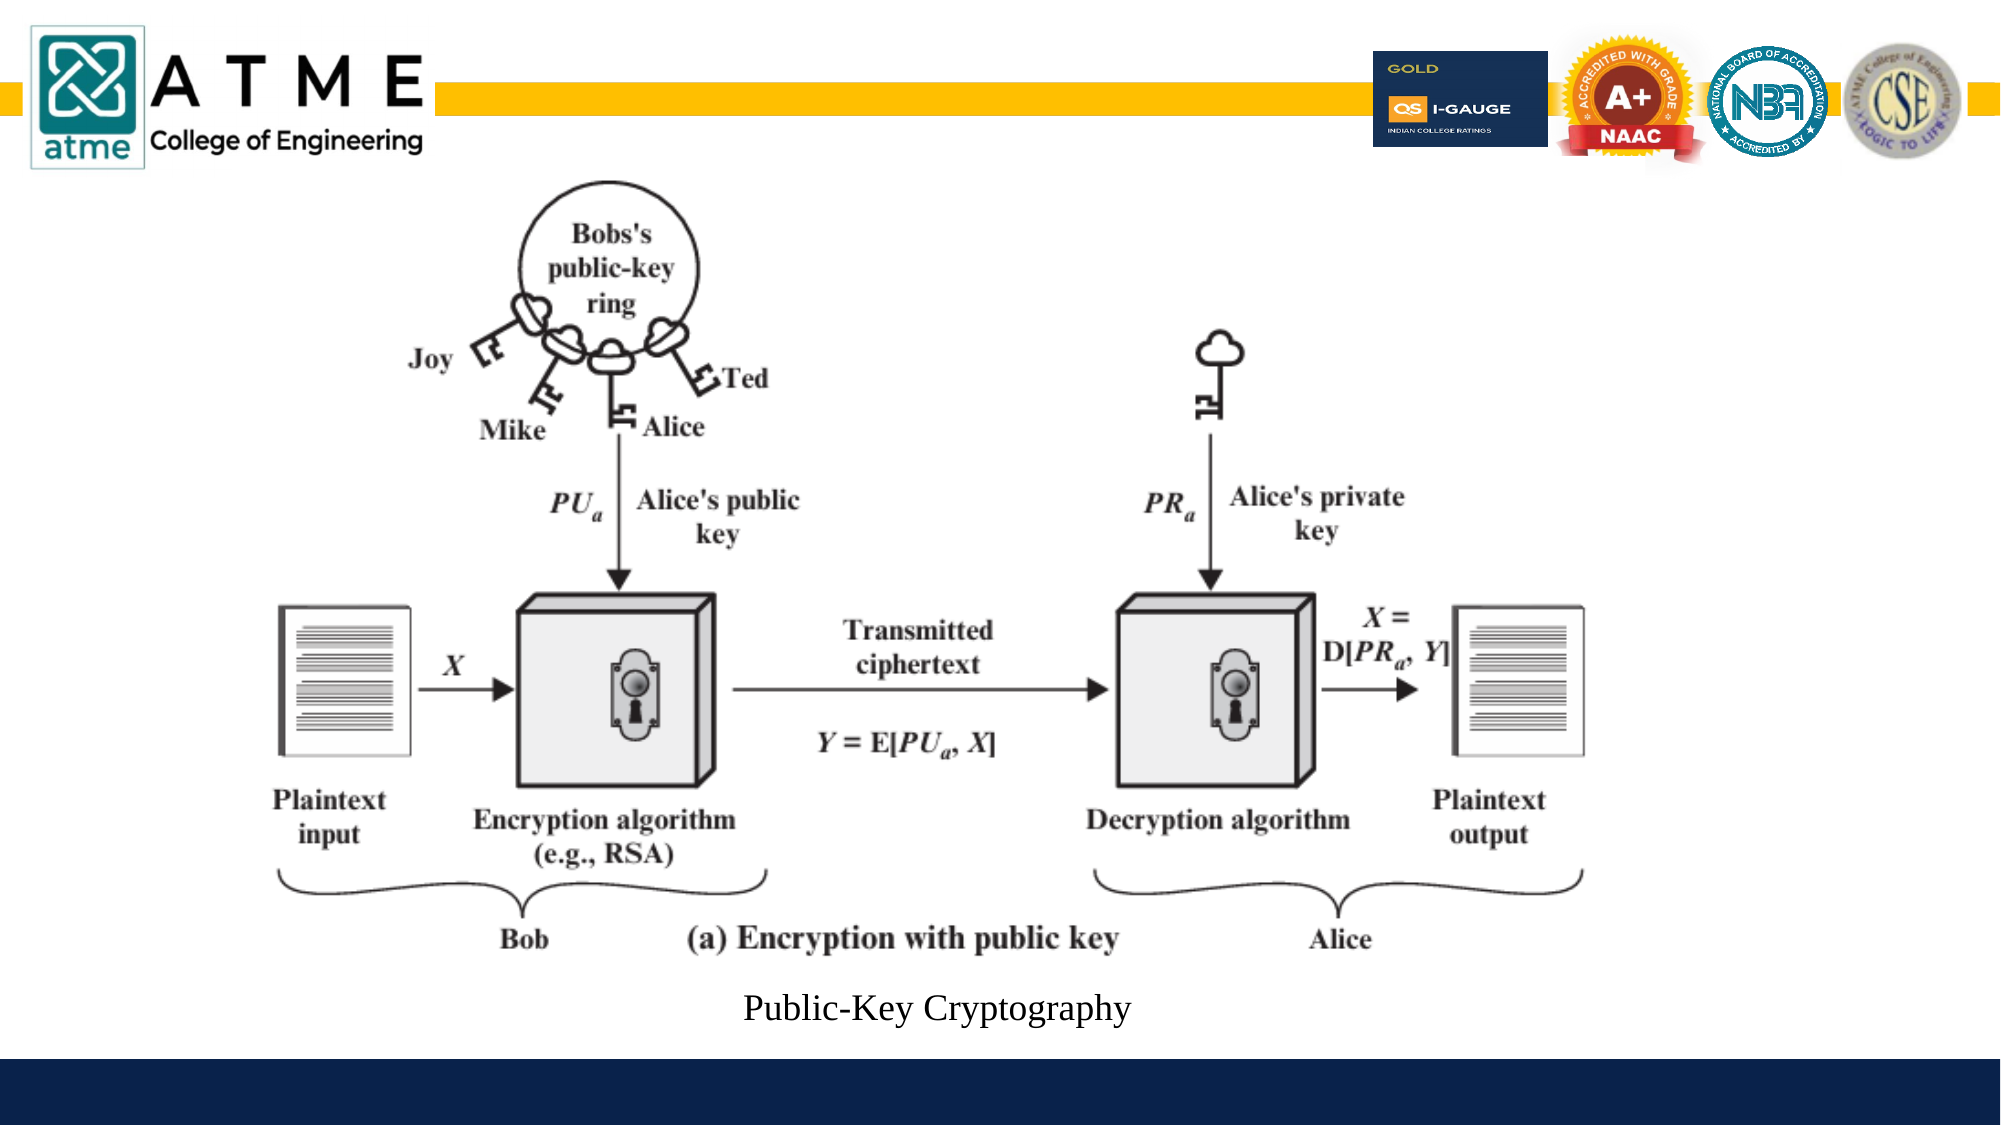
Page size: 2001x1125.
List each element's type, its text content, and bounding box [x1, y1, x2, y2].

picture [22, 15, 1828, 976]
text_box Public-Key Cryptography [728, 975, 1729, 1036]
picture [1840, 26, 1968, 176]
picture [0, 1059, 2001, 1125]
